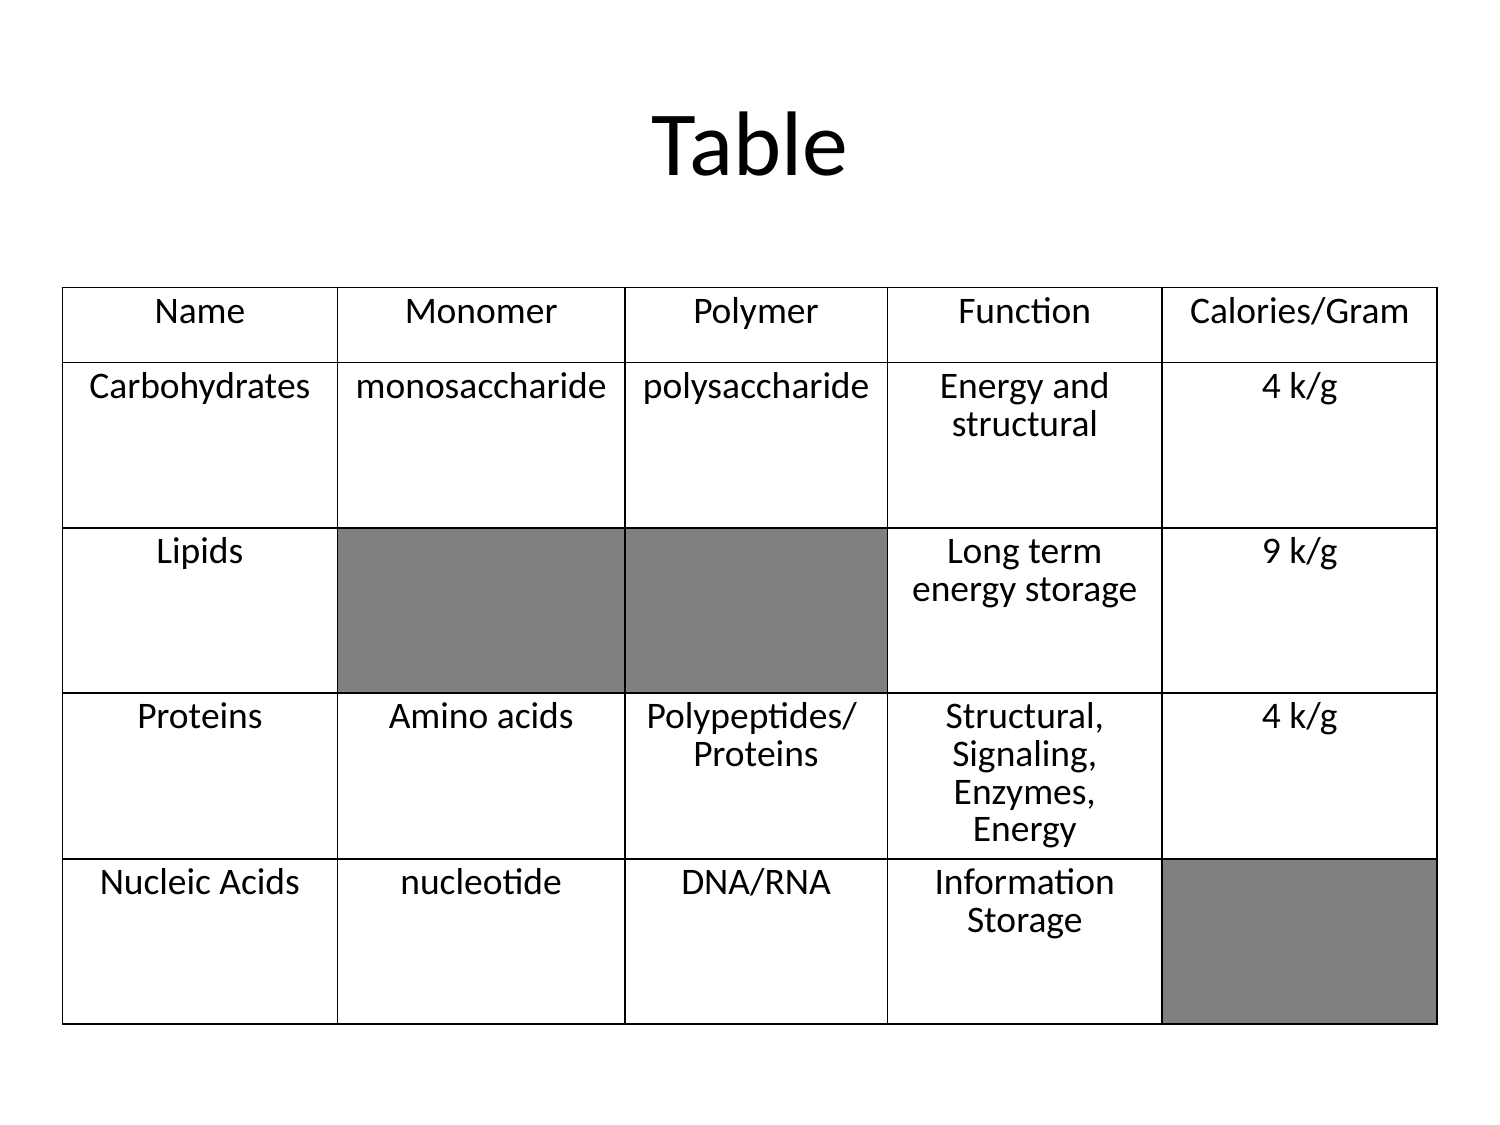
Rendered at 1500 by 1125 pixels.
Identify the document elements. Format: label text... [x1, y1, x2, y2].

table_cell Amino acids [338, 694, 624, 858]
table_header Monomer [338, 288, 624, 362]
table_cell Proteins [63, 694, 337, 858]
table_header Function [888, 288, 1161, 362]
table_cell DNA/RNA [626, 860, 887, 1023]
table_cell nucleotide [338, 860, 624, 1023]
table_cell polysaccharide [626, 363, 887, 527]
table_cell 4 k/g [1163, 694, 1436, 858]
table_cell [338, 529, 624, 692]
table_cell Energy and structural [888, 363, 1161, 527]
table_cell [1163, 860, 1436, 1023]
title Table [75, 45, 1425, 233]
table_cell Nucleic Acids [63, 860, 337, 1023]
table_cell Structural, Signaling, Enzymes, Energy [888, 694, 1161, 858]
table_cell Carbohydrates [63, 363, 337, 527]
table_cell Long term energy storage [888, 529, 1161, 692]
table_cell Lipids [63, 529, 337, 692]
table_cell Polypeptides/ Proteins [626, 694, 887, 858]
table_cell 9 k/g [1163, 529, 1436, 692]
table_cell [626, 529, 887, 692]
table_cell monosaccharide [338, 363, 624, 527]
table_cell Information Storage [888, 860, 1161, 1023]
table_header Calories/Gram [1163, 288, 1436, 362]
table_header Name [63, 288, 337, 362]
table_cell 4 k/g [1163, 363, 1436, 527]
table_header Polymer [626, 288, 887, 362]
